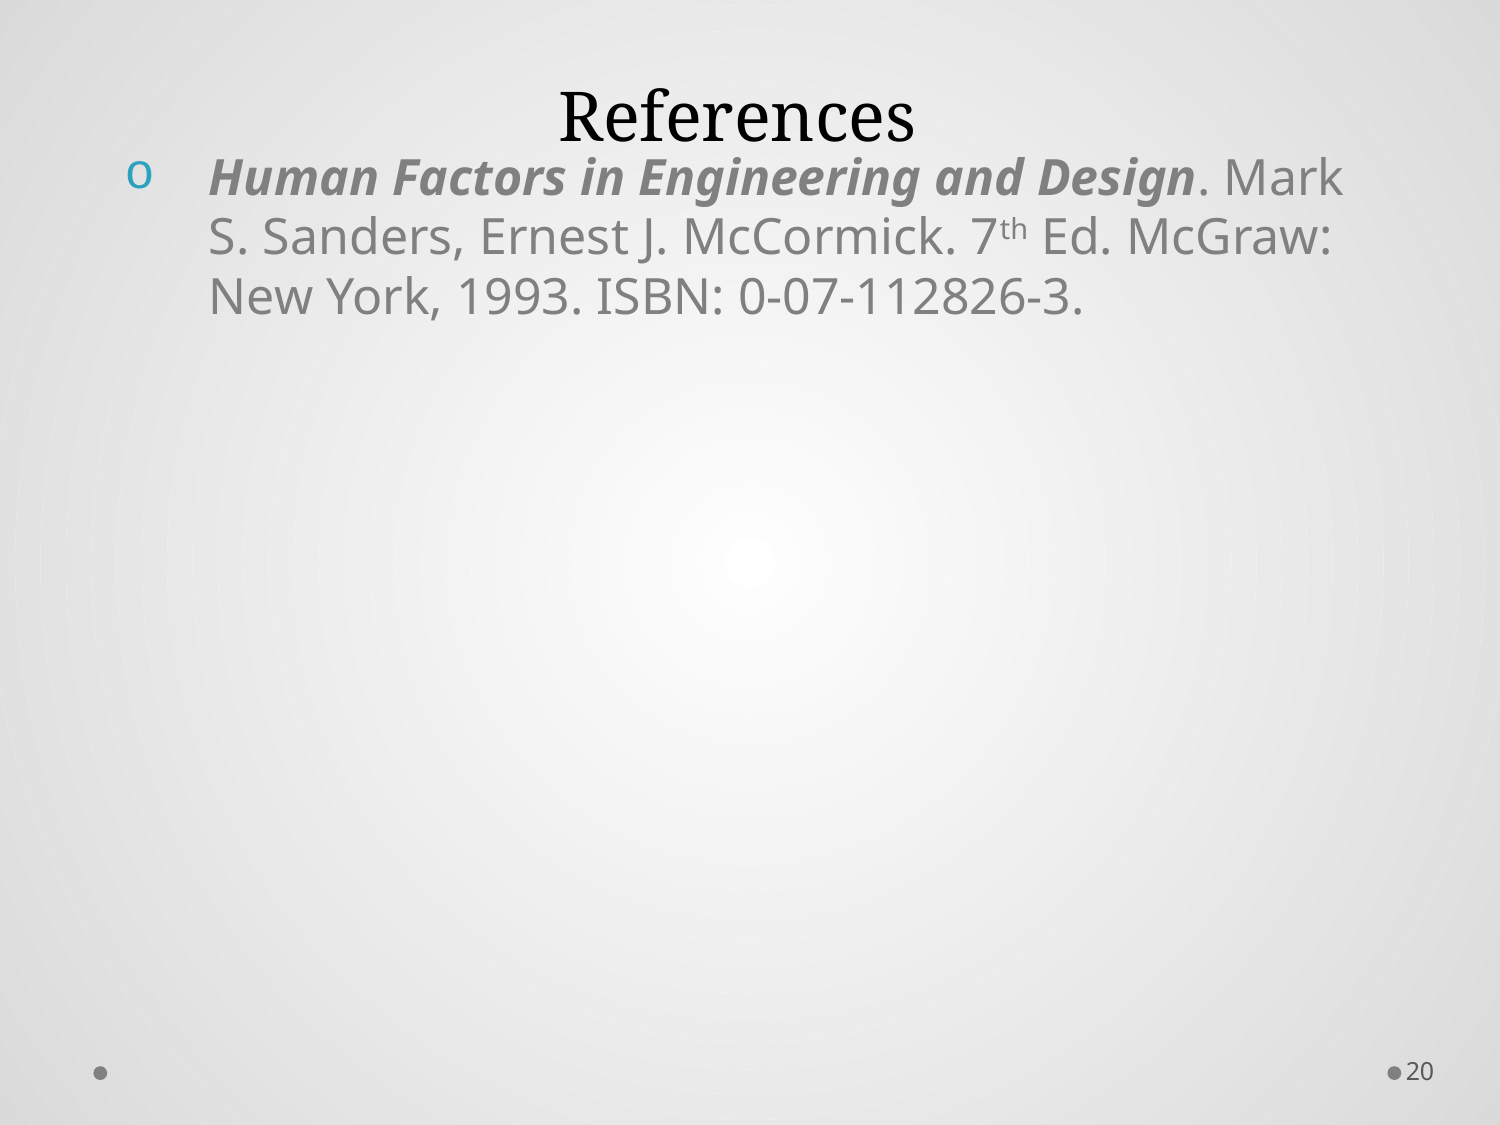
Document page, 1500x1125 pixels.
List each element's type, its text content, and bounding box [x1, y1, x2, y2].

slide_number 20 [1401, 1042, 1494, 1103]
title References [62, 62, 1413, 163]
list Human Factors in Engineering and Design. Mark S. Sanders, Ernest J. McCormick. 7th Ed. McGraw: New York, 1993. ISBN: 0-07-112826-3. [50, 137, 1400, 1113]
